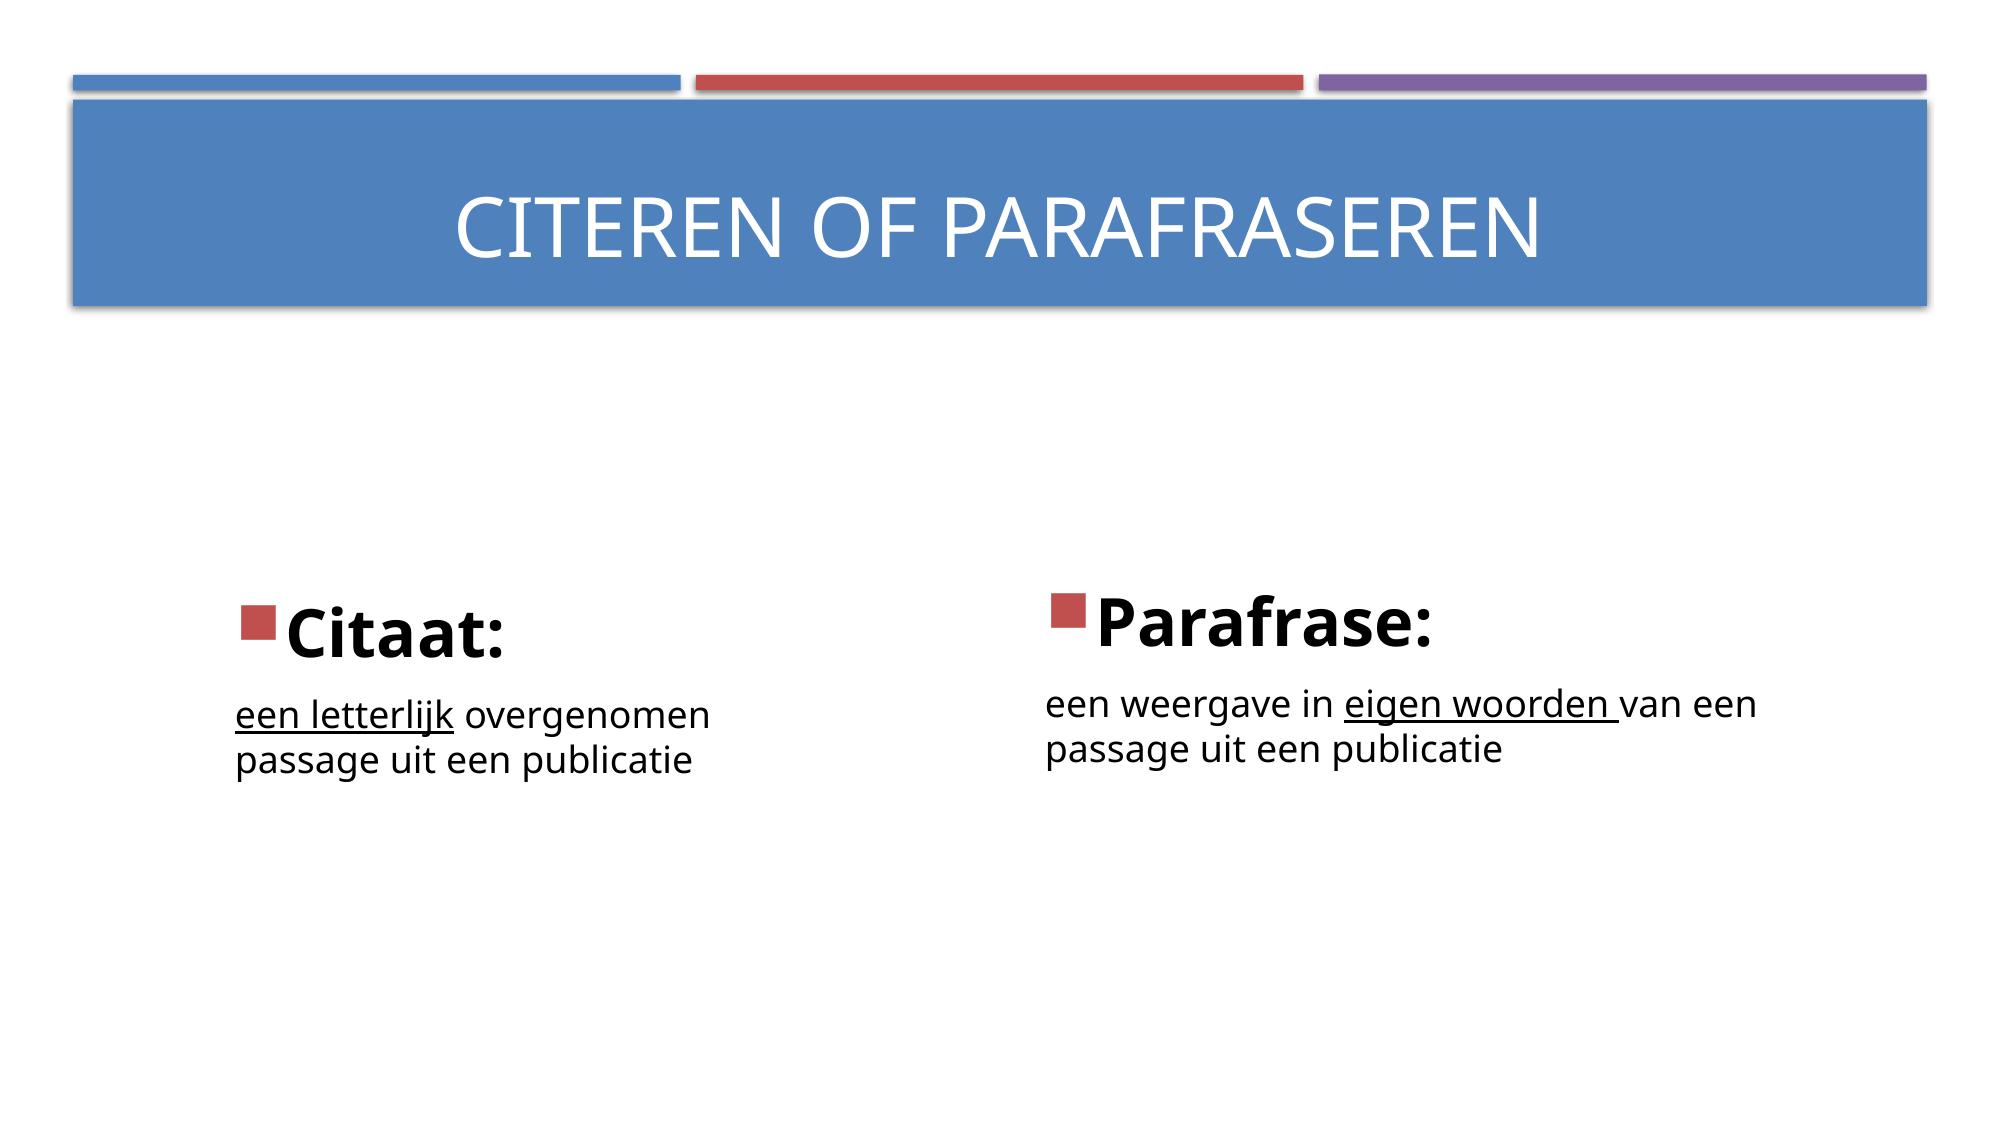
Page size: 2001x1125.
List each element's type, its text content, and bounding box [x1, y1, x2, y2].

list Parafrase: een weergave in eigen woorden van een passage uit een publicatie [1029, 336, 1780, 1013]
title Citeren of parafraseren [95, 119, 1905, 282]
list Citaat: een letterlijk overgenomen passage uit een publicatie [219, 336, 854, 1125]
